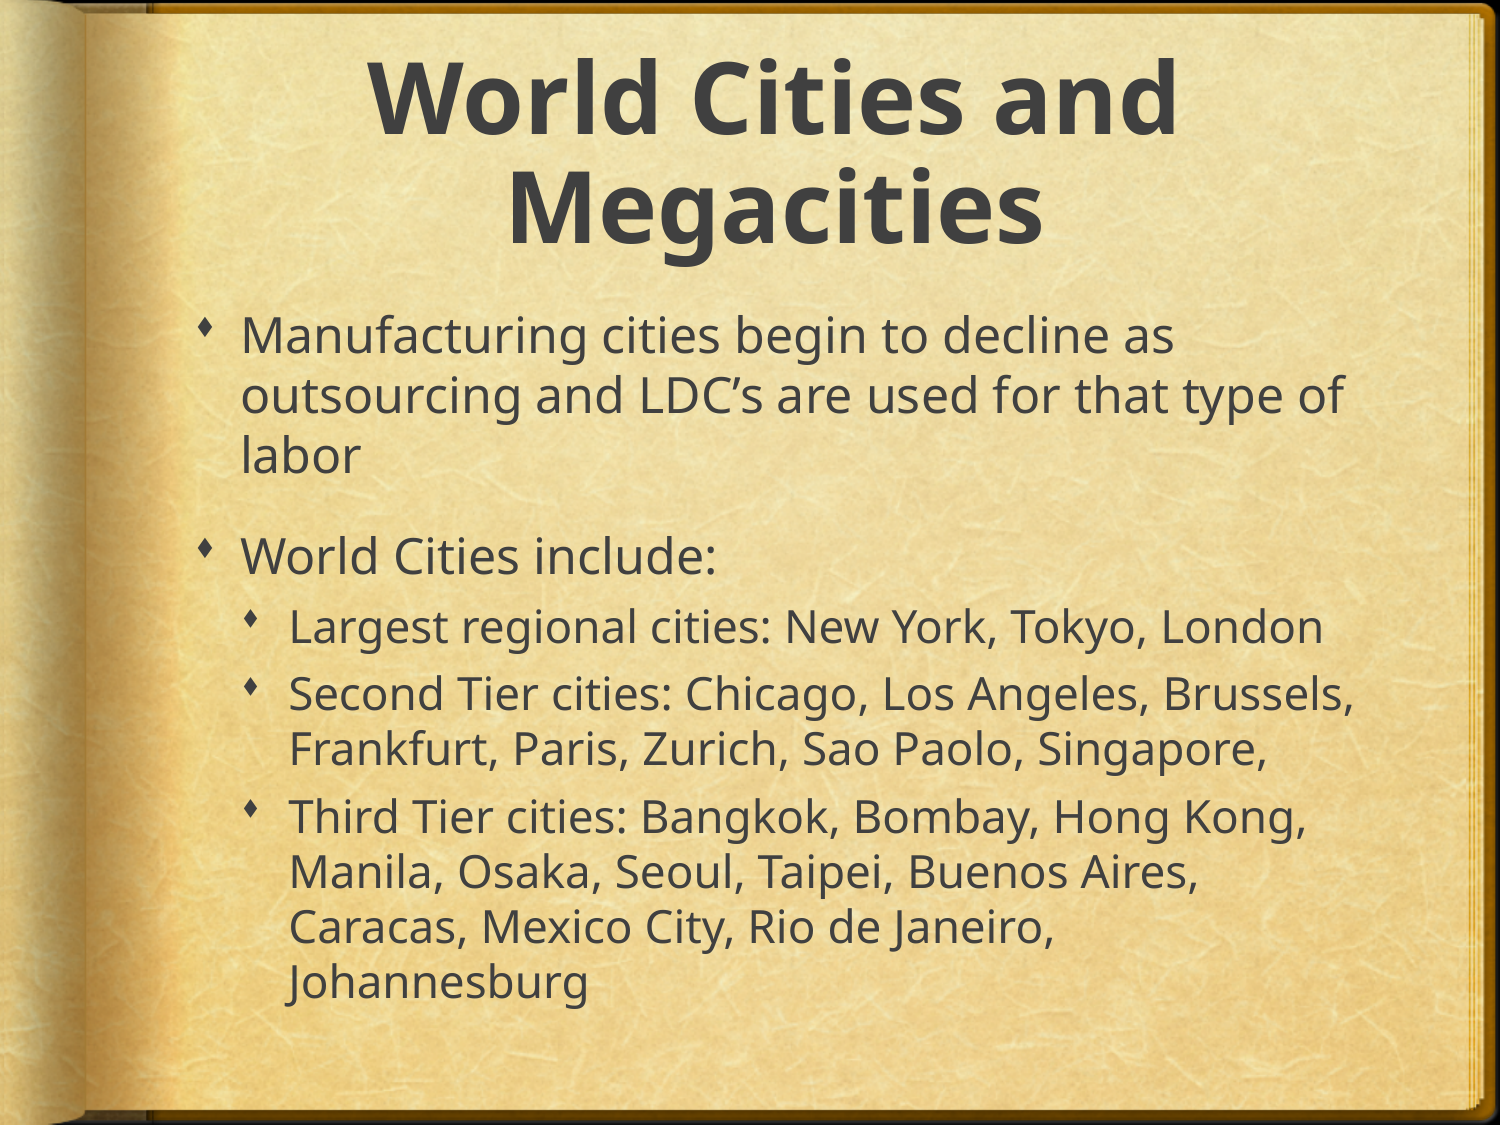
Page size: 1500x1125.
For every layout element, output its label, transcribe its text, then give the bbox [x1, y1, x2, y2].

list Manufacturing cities begin to decline as outsourcing and LDC’s are used for that type of labor World Cities include: Largest regional cities: New York, Tokyo, London Second Tier cities: Chicago, Los Angeles, Brussels, Frankfurt, Paris, Zurich, Sao Paolo, Singapore, Third Tier cities: Bangkok, Bombay, Hong Kong, Manila, Osaka, Seoul, Taipei, Buenos Aires, Caracas, Mexico City, Rio de Janeiro, Johannesburg [178, 295, 1372, 1005]
picture [0, 0, 1500, 1125]
title World Cities and Megacities [178, 45, 1372, 265]
